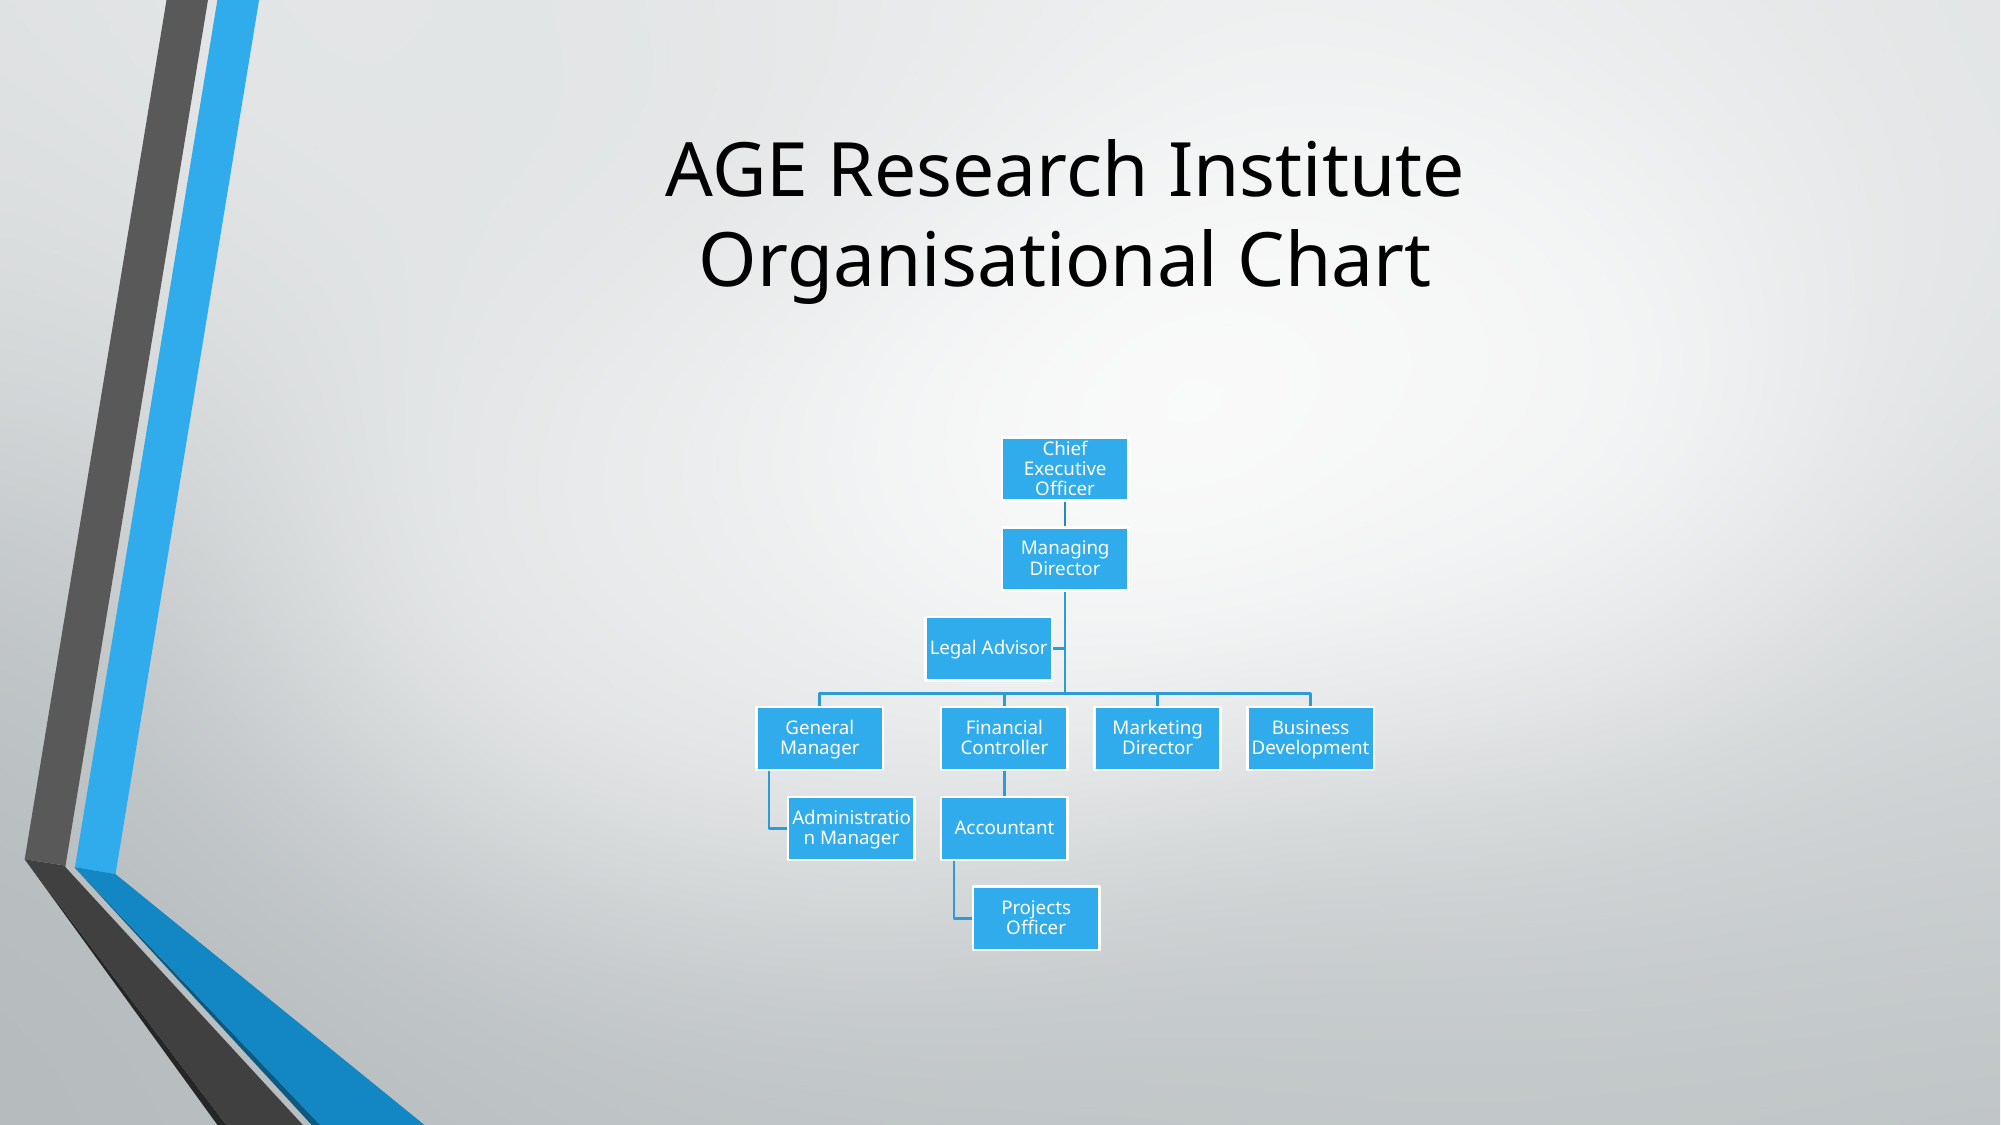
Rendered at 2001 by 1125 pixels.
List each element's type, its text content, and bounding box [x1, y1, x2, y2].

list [243, 437, 1888, 951]
title AGE Research Institute Organisational Chart [243, 112, 1887, 400]
